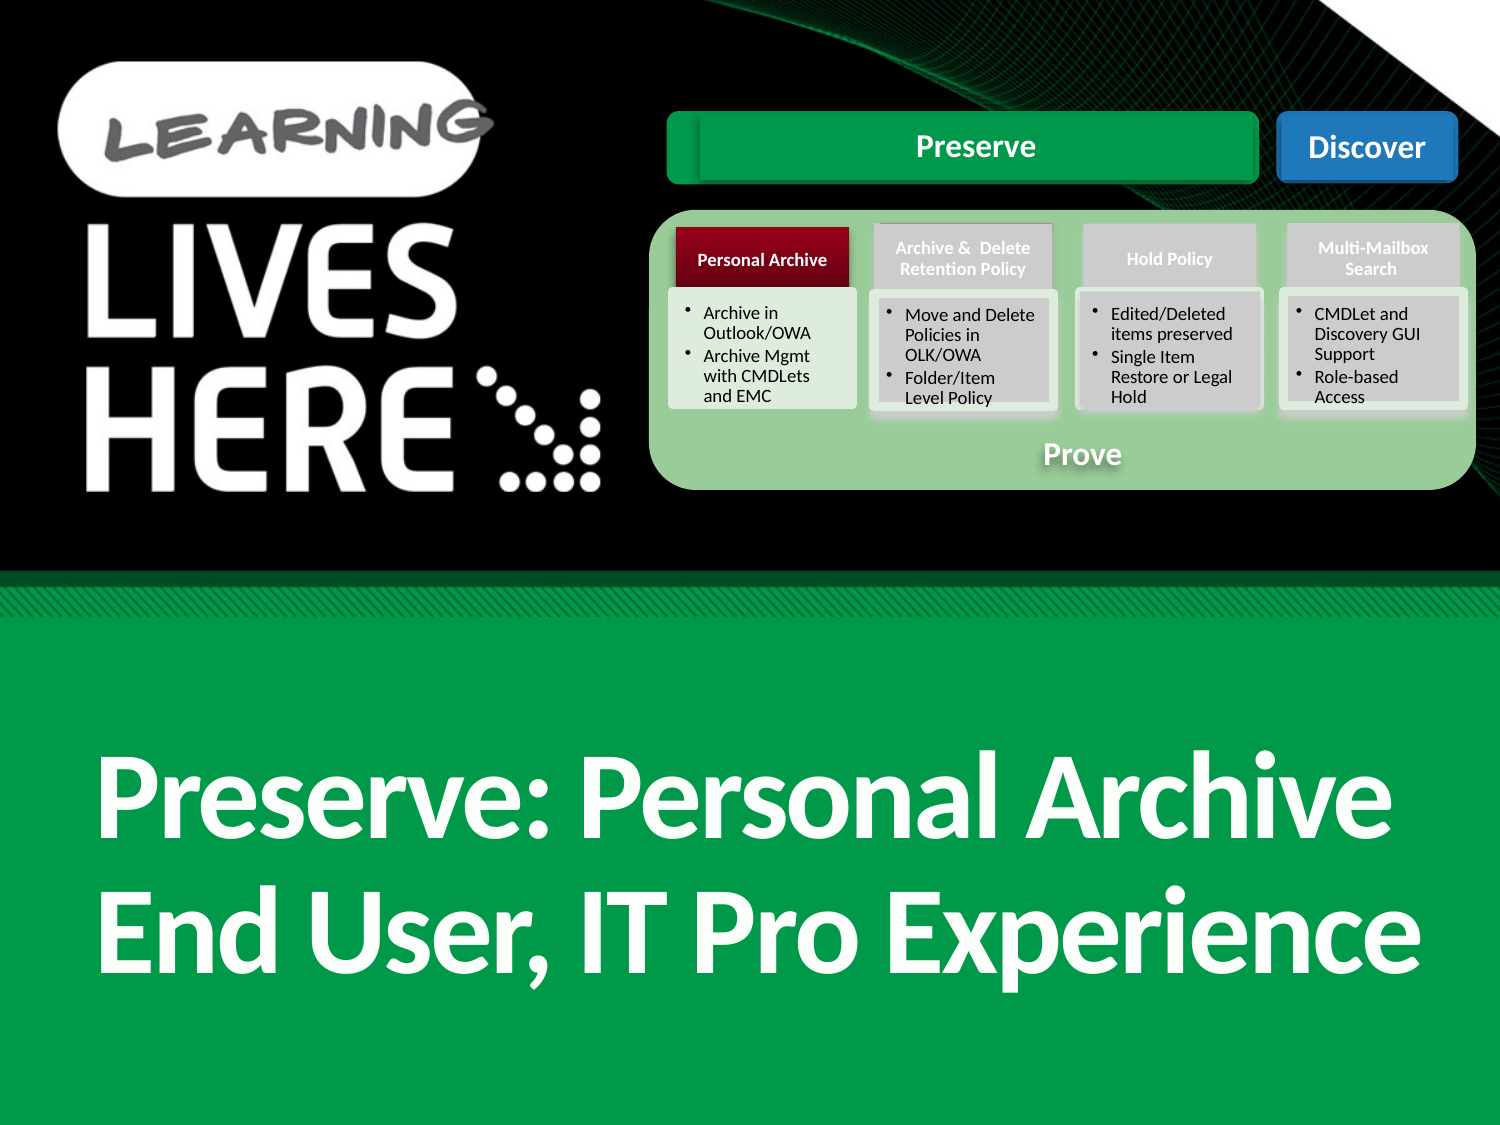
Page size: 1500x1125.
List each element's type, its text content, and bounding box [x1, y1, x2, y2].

picture [0, 0, 1500, 1125]
title Preserve: Personal Archive End User, IT Pro Experience [94, 730, 1447, 981]
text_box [648, 110, 1477, 491]
